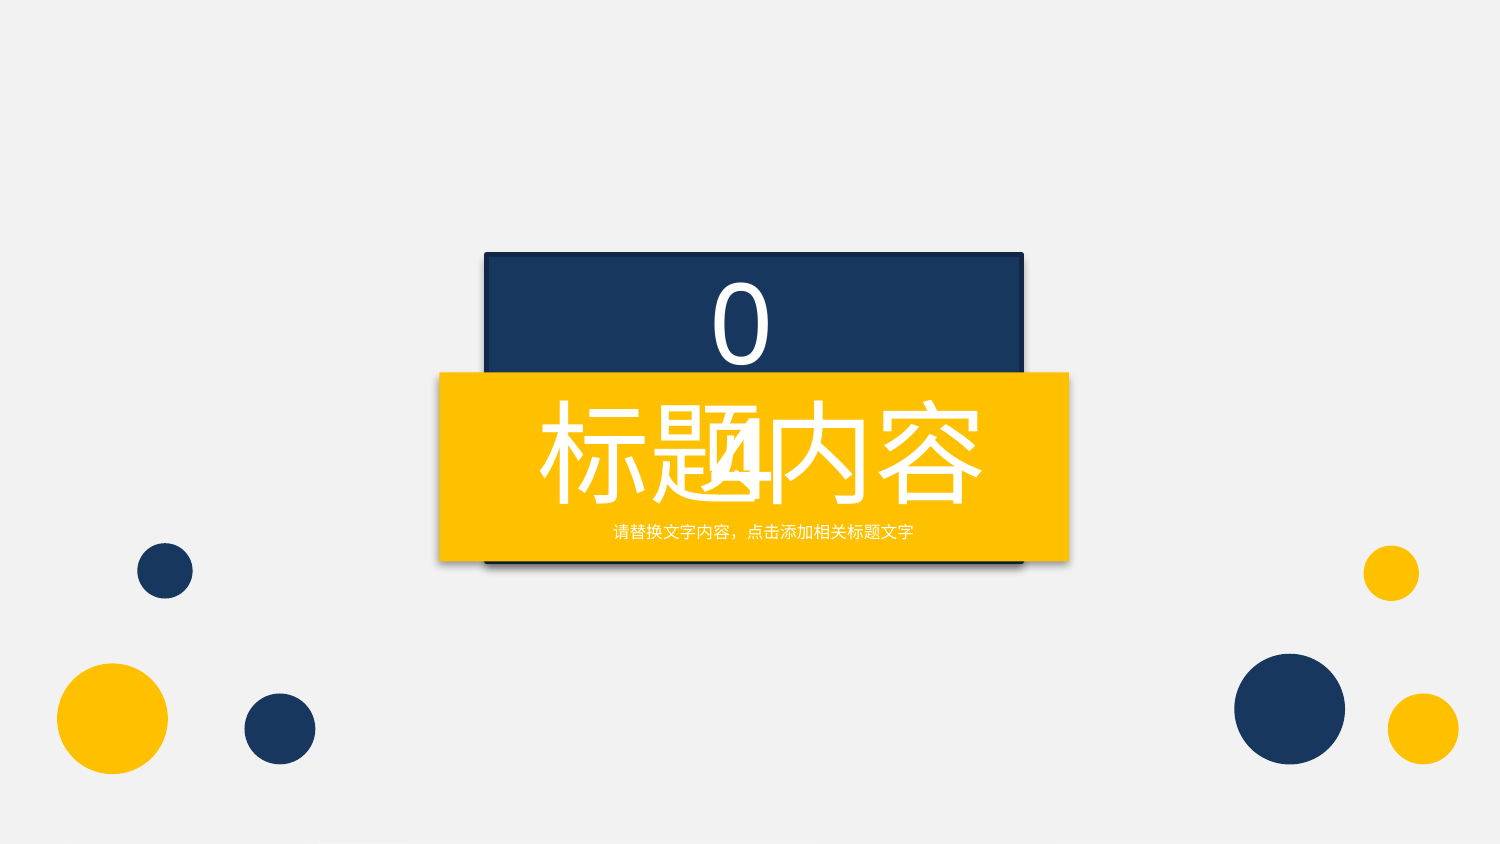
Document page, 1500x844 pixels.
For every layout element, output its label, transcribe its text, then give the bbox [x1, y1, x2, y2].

text_box [242, 691, 318, 767]
text_box 标题内容 [537, 382, 695, 518]
text_box 请替换文字内容，点击添加相关标题文字 [612, 521, 1069, 542]
text_box 04 [695, 244, 833, 530]
text_box [1361, 543, 1422, 604]
text_box [1385, 691, 1461, 767]
text_box [437, 370, 1071, 563]
text_box 标题内容 [833, 382, 1000, 518]
text_box [135, 541, 195, 601]
text_box [833, 252, 1024, 370]
text_box [1232, 651, 1348, 767]
text_box [484, 252, 695, 370]
text_box [55, 661, 170, 777]
